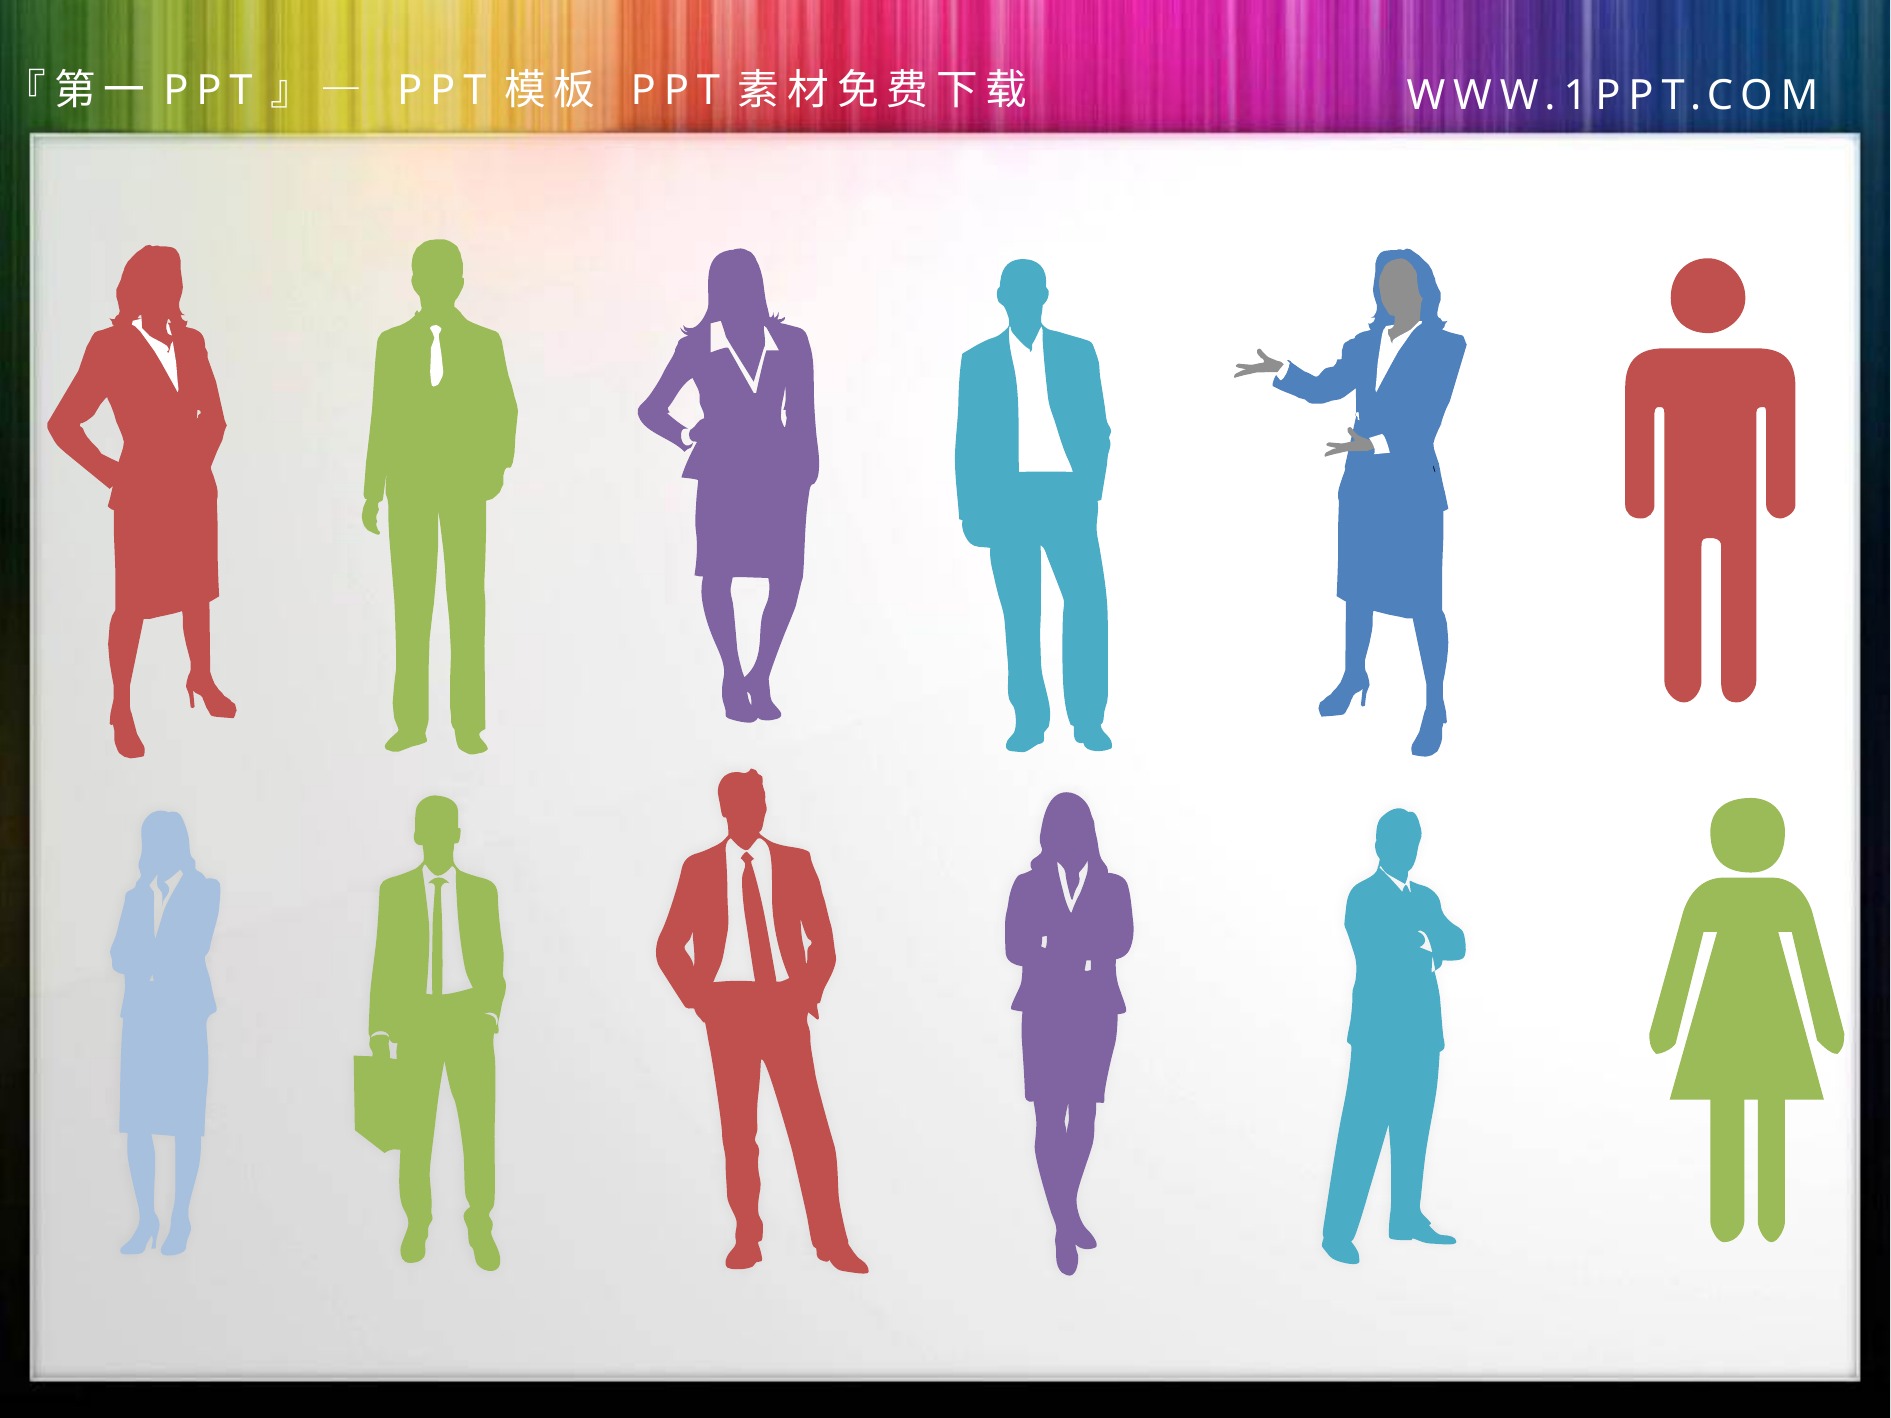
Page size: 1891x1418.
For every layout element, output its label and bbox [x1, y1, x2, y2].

text_box [46, 244, 238, 759]
text_box [1624, 258, 1796, 703]
text_box [637, 248, 820, 723]
text_box [1321, 808, 1466, 1265]
text_box [110, 810, 221, 1256]
text_box [1005, 792, 1134, 1276]
text_box [1649, 797, 1845, 1243]
text_box [361, 238, 519, 753]
text_box [1233, 248, 1467, 757]
text_box [954, 259, 1112, 753]
text_box [655, 768, 869, 1274]
picture [0, 0, 1891, 1418]
text_box [353, 795, 506, 1271]
